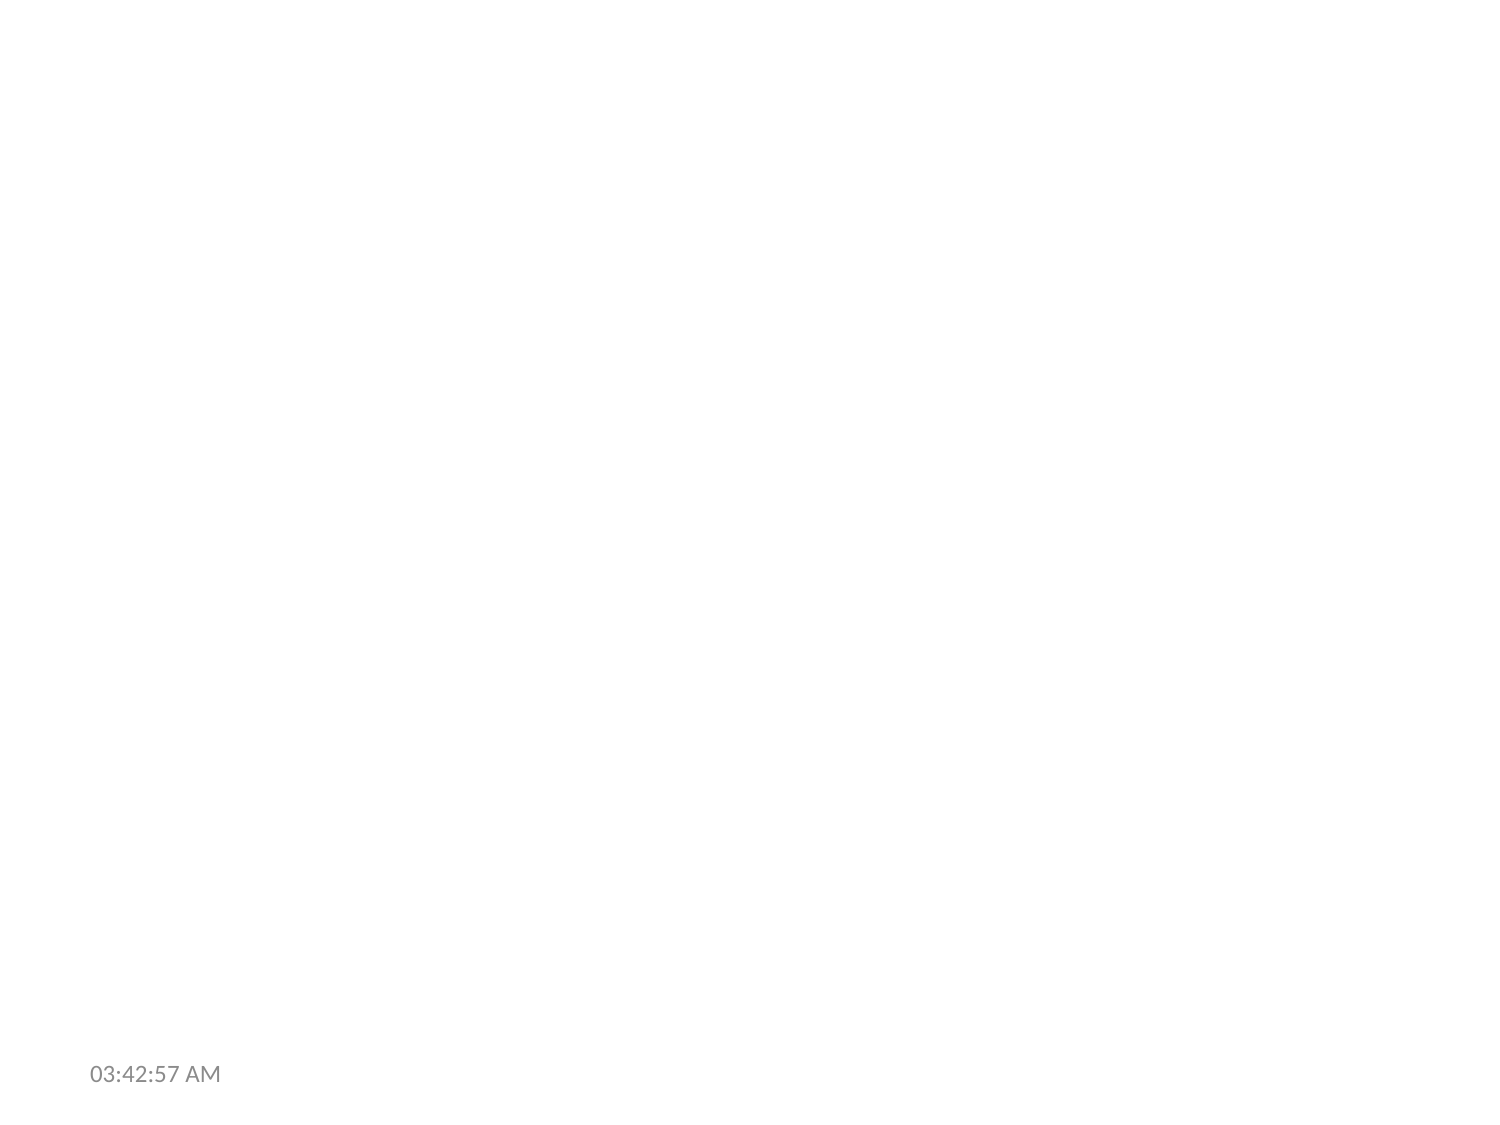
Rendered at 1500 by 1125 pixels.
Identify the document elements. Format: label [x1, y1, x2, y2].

slide_number [75, 1042, 425, 1103]
